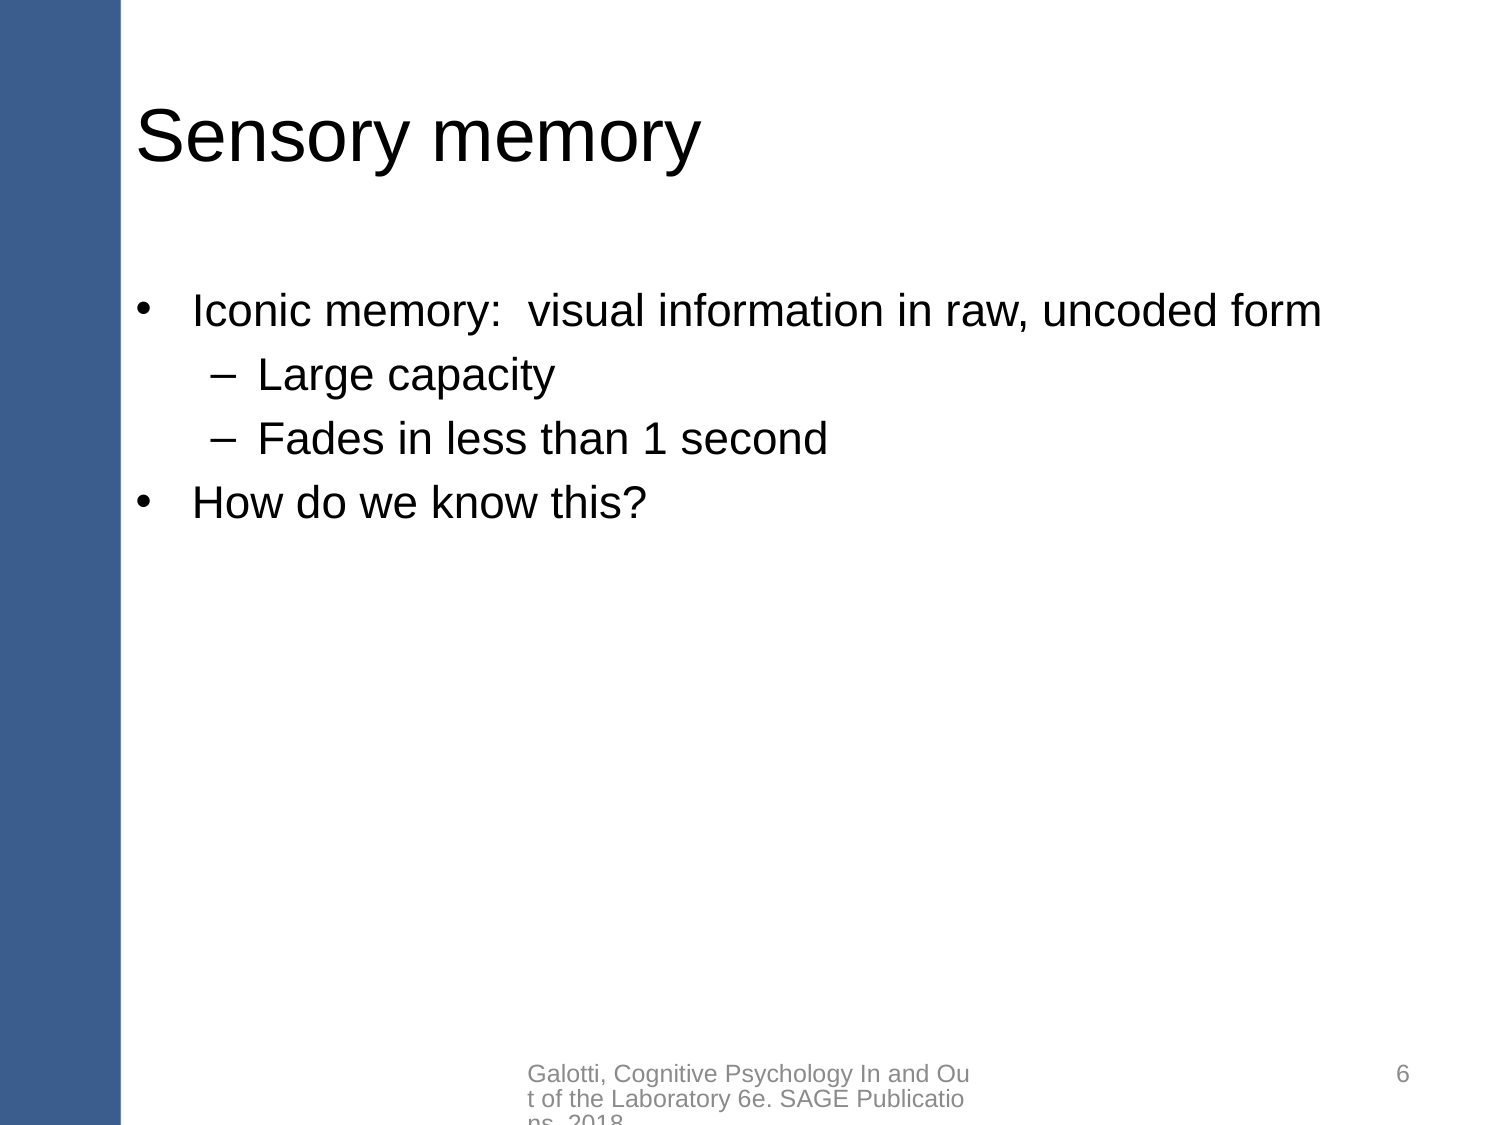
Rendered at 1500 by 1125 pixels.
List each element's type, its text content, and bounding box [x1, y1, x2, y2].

slide_number 6 [1074, 1042, 1425, 1103]
picture [0, 0, 1500, 1125]
title Sensory memory [120, 37, 1471, 225]
footer Galotti, Cognitive Psychology In and Out of the Laboratory 6e. SAGE Publications, 2018. [512, 1042, 988, 1103]
list Iconic memory: visual information in raw, uncoded form Large capacity Fades in less than 1 second How do we know this? [120, 273, 1471, 1016]
